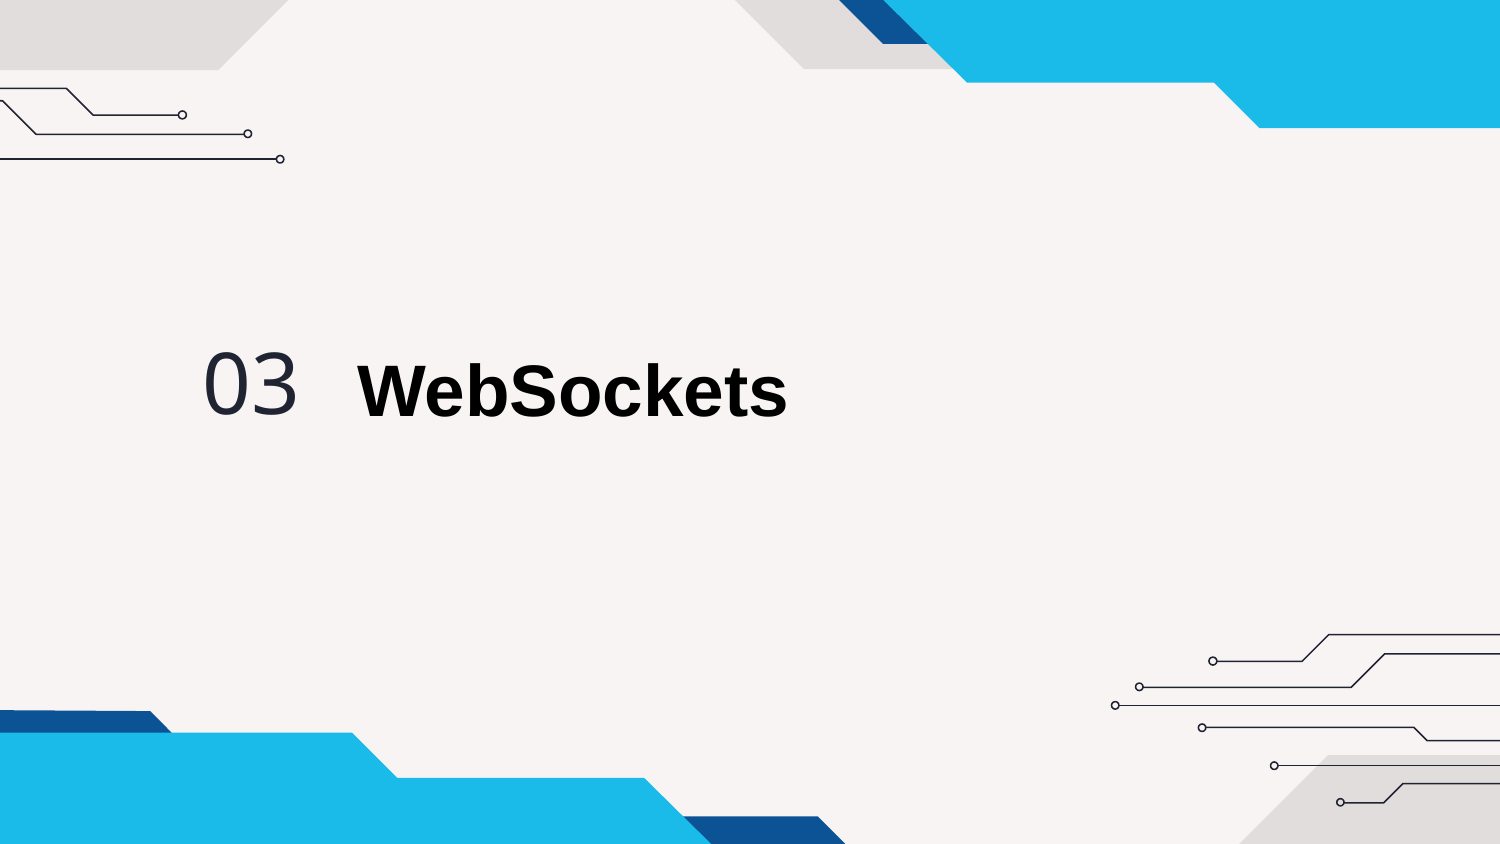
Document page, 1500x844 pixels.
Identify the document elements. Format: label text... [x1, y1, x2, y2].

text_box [1111, 634, 1500, 807]
title WebSockets [342, 256, 1167, 505]
title 03 [172, 256, 332, 505]
